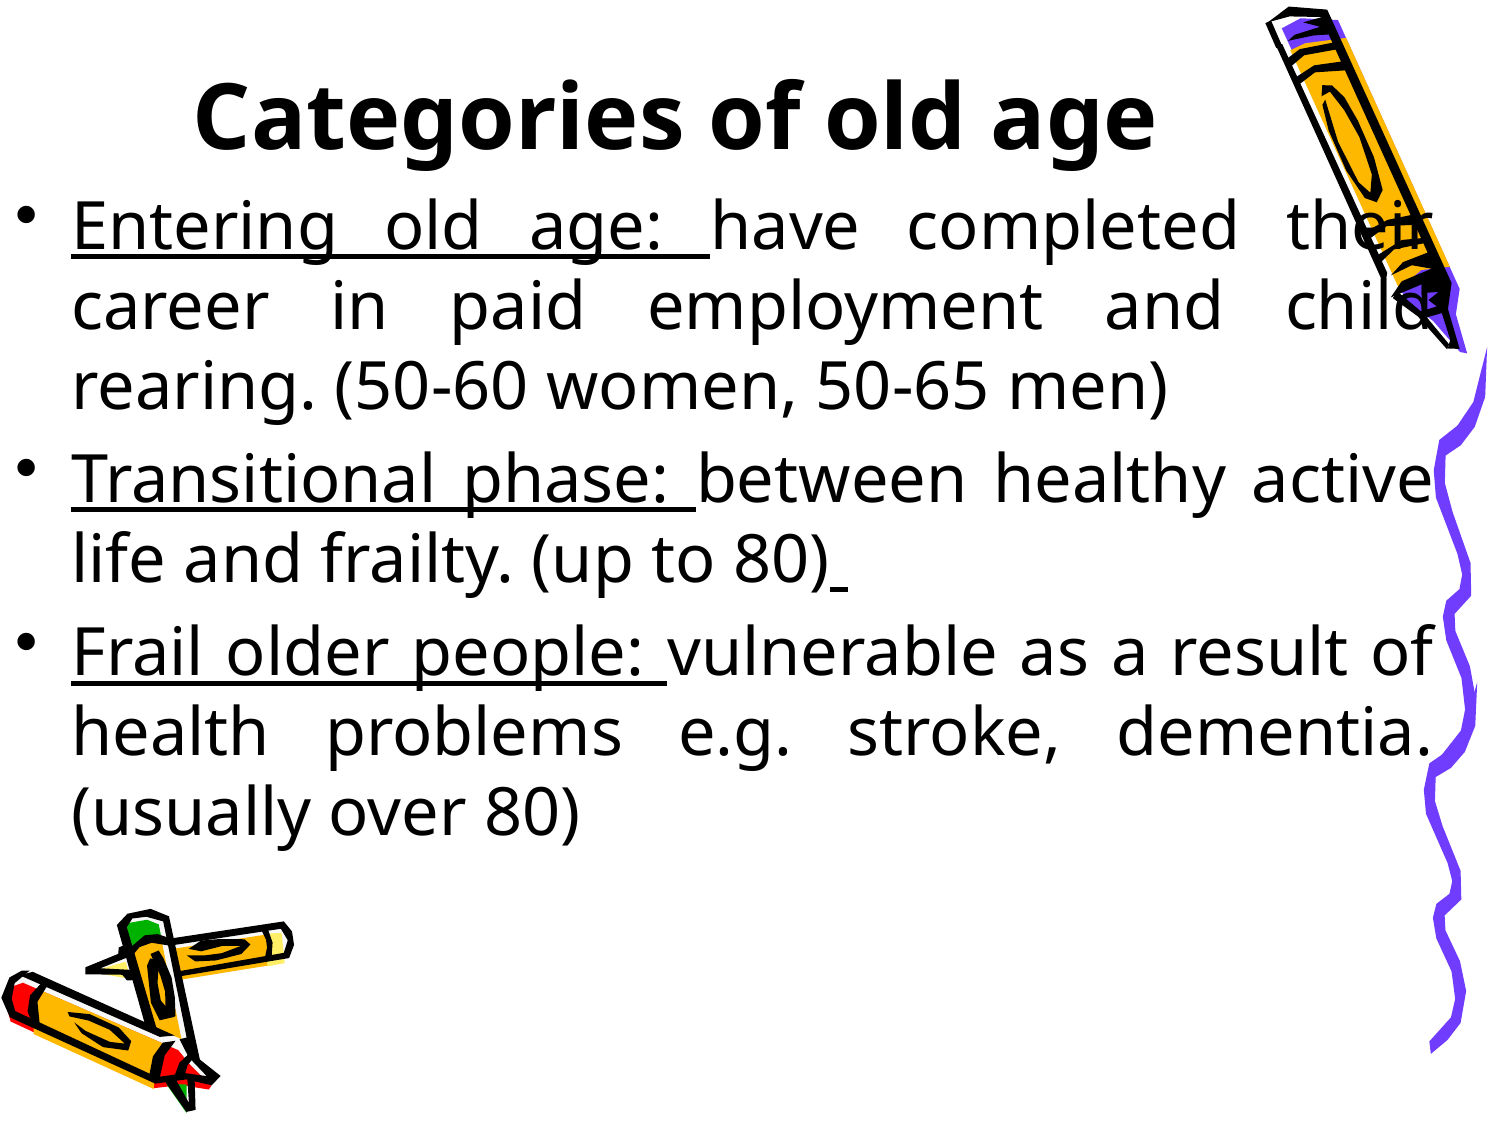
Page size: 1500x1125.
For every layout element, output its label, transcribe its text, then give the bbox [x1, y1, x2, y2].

list Entering old age: have completed their career in paid employment and child rearing. (50-60 women, 50-65 men) Transitional phase: between healthy active life and frailty. (up to 80) Frail older people: vulnerable as a result of health problems e.g. stroke, dementia. (usually over 80) [0, 174, 1451, 1076]
title Categories of old age [112, 24, 1240, 174]
